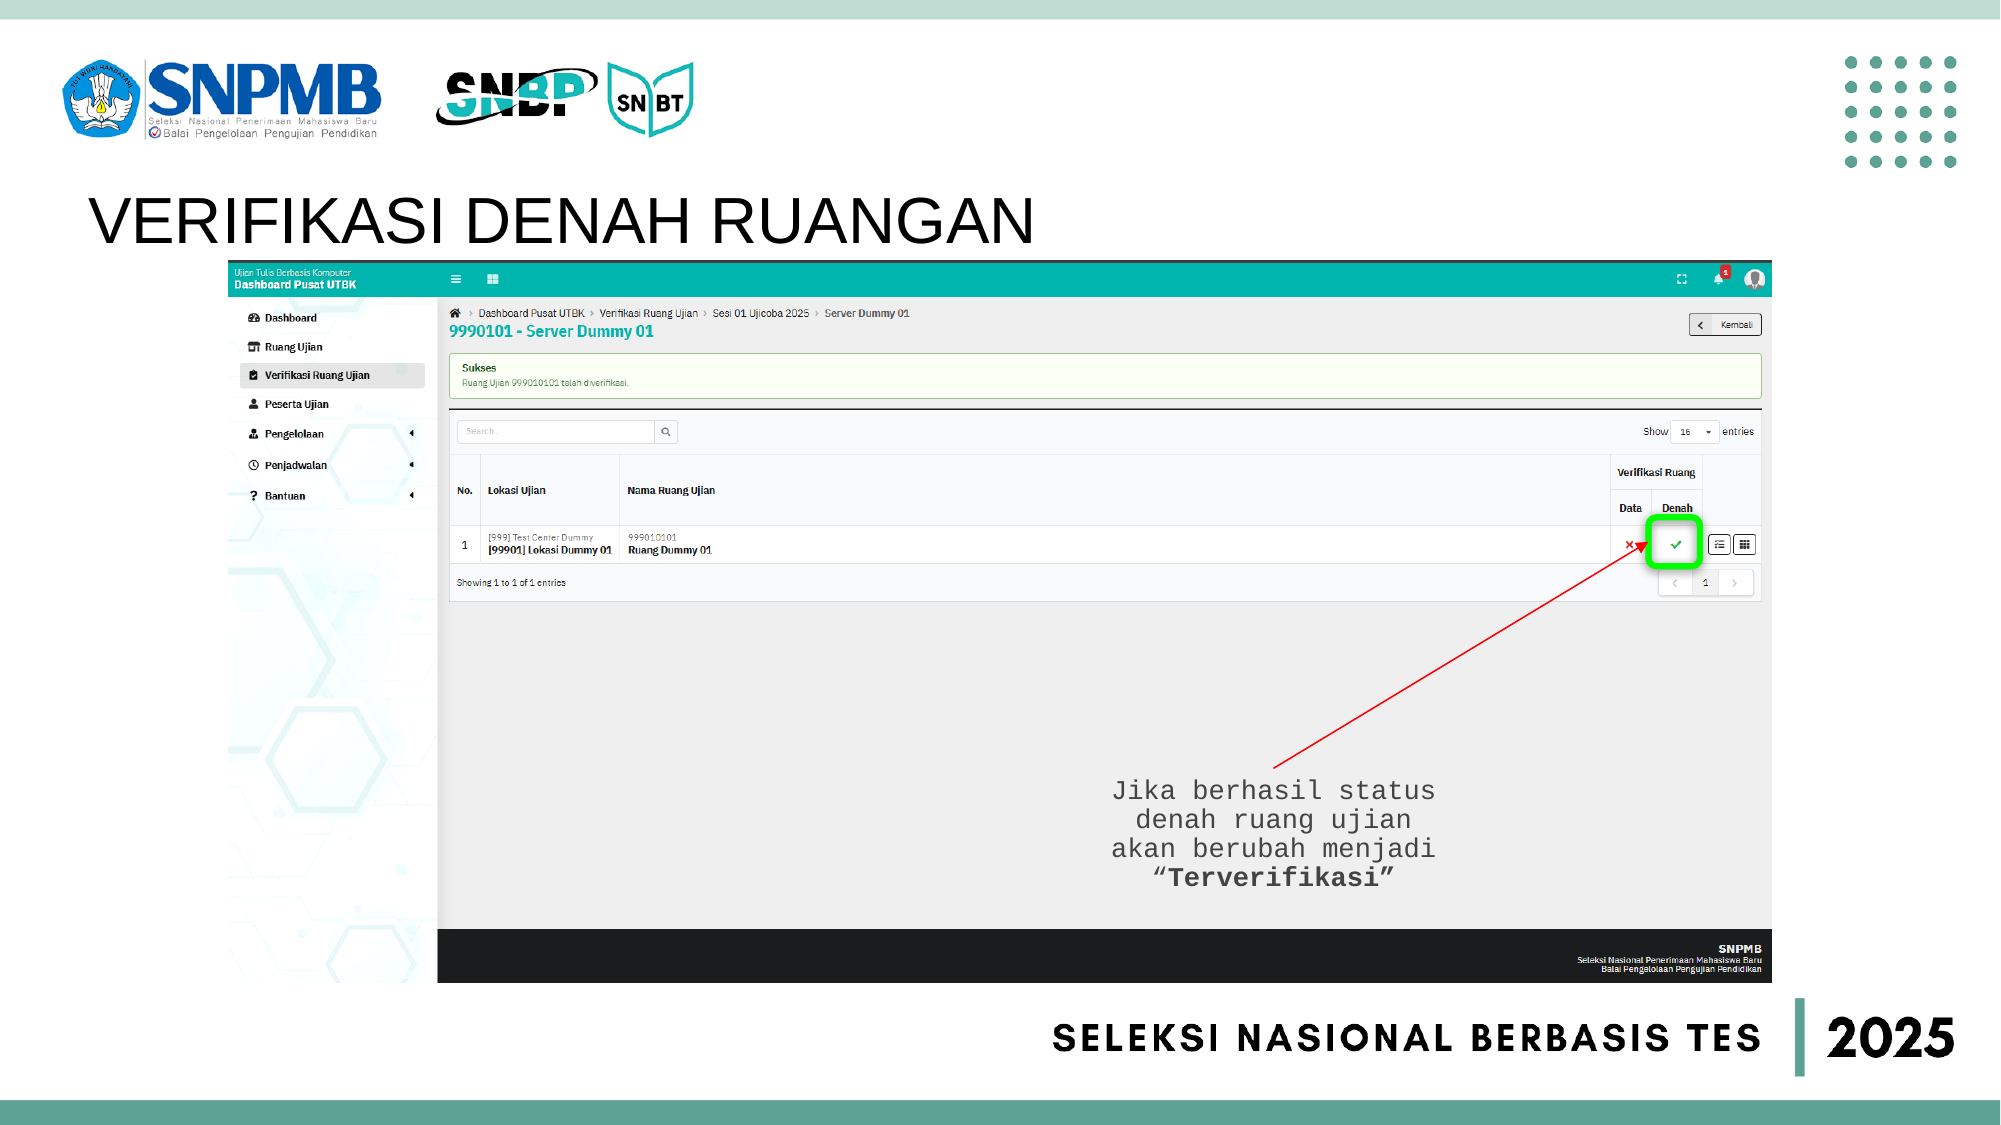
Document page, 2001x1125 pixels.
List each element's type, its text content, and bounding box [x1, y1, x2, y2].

title VERIFIKASI DENAH RUANGAN [68, 158, 1932, 267]
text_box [1273, 541, 1649, 769]
picture [0, 0, 2001, 1125]
